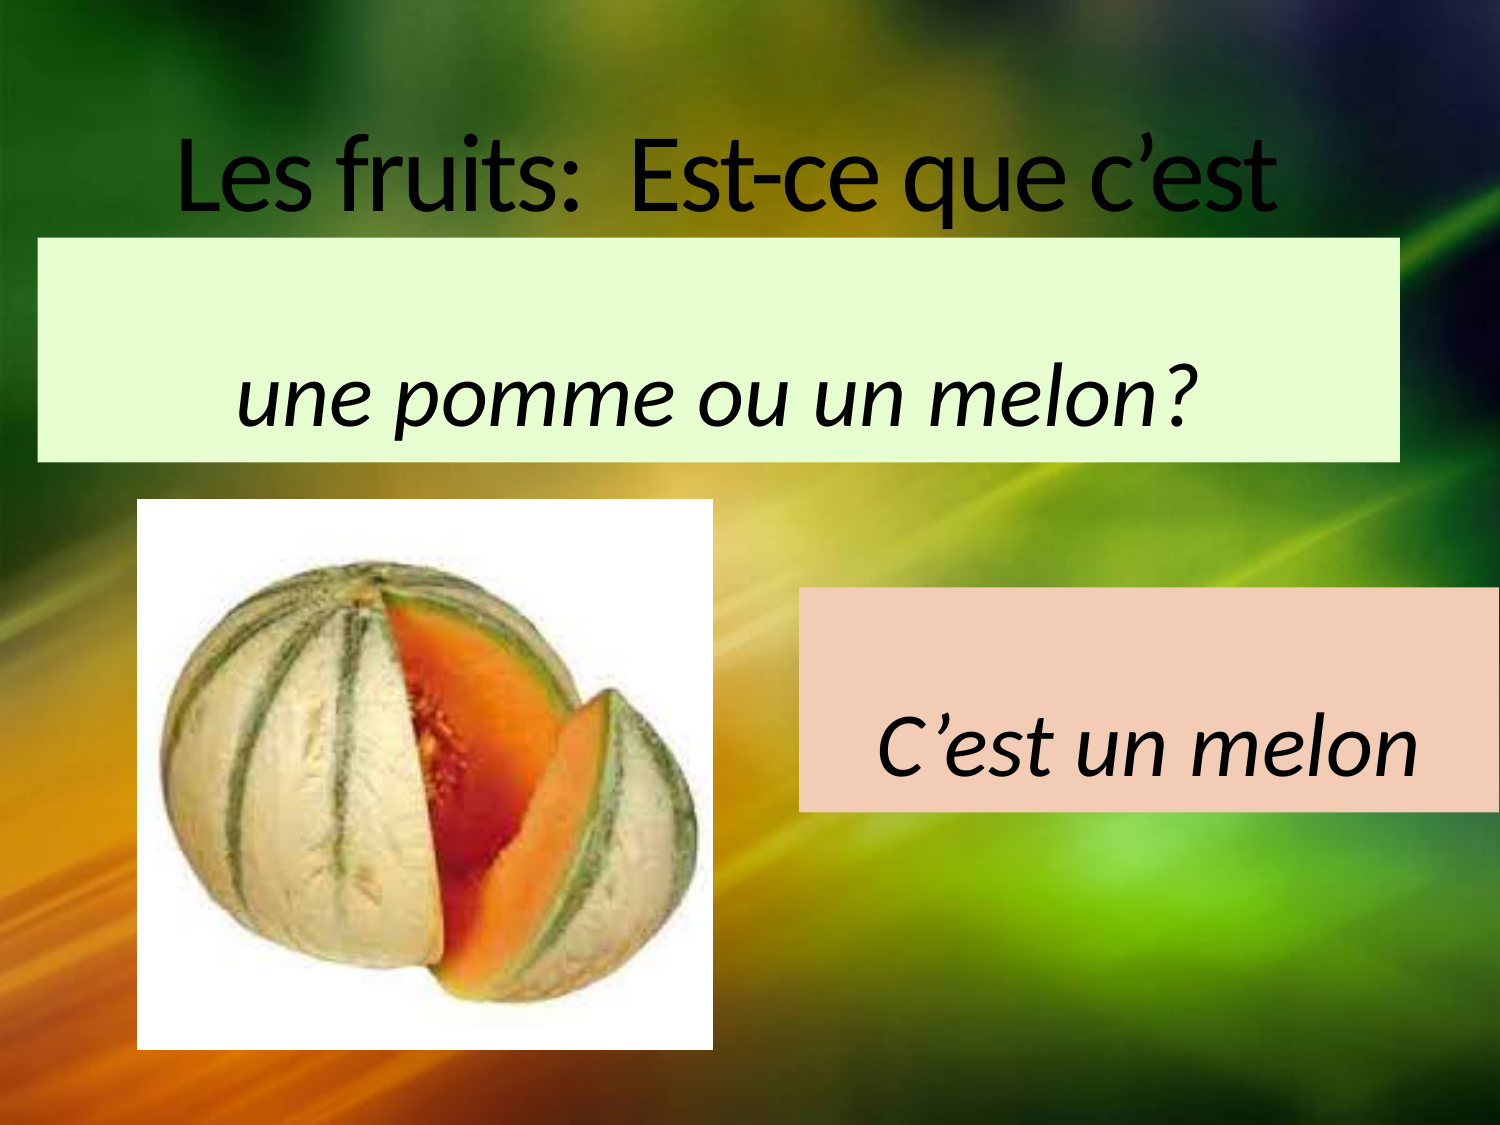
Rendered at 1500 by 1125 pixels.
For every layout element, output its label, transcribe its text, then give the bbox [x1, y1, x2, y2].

text_box C’est un melon [799, 587, 1499, 813]
picture [0, 0, 1500, 1125]
title Les fruits: Est-ce que c’est [174, 50, 1331, 237]
subtitle une pomme ou un melon? [37, 237, 1400, 463]
